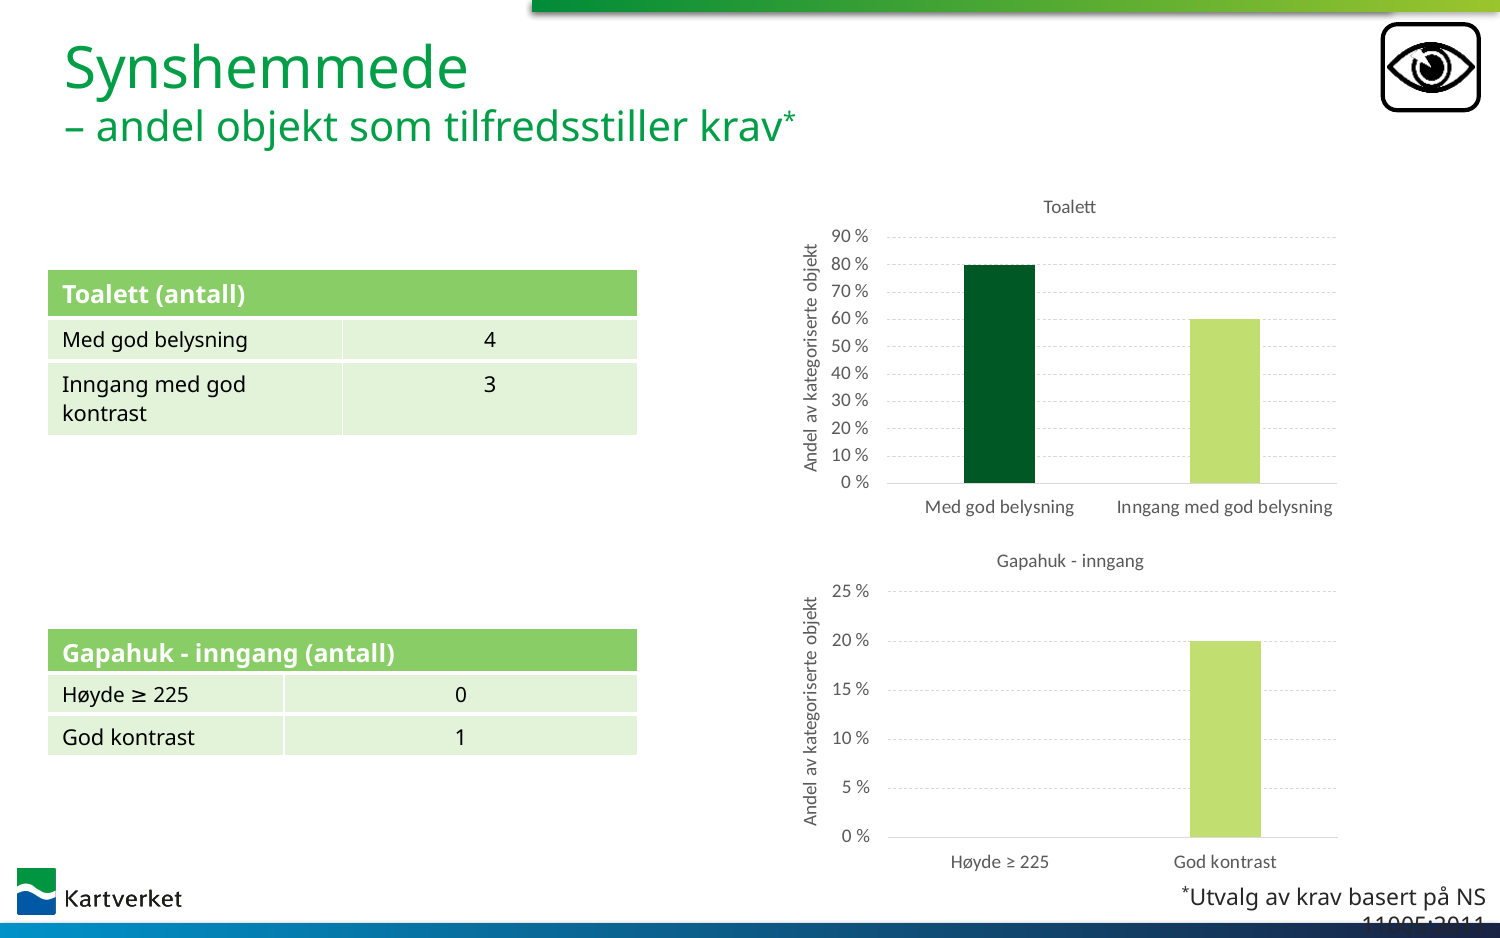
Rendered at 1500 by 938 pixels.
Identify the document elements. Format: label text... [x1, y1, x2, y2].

text_box Synshemmede – andel objekt som tilfredsstiller krav* [49, 24, 1431, 158]
picture [791, 187, 1348, 526]
table_header Gapahuk - inngang (antall) [48, 629, 637, 671]
table_cell Med god belysning [48, 320, 342, 359]
table_cell Høyde ≥ 225 [48, 675, 283, 712]
table_cell Inngang med god kontrast [48, 363, 342, 435]
table_cell 3 [343, 363, 637, 435]
table_header Toalett (antall) [48, 270, 637, 316]
table_cell God kontrast [48, 716, 283, 755]
text_box *Utvalg av krav basert på NS 11005:2011 [1068, 873, 1500, 938]
table_cell 4 [343, 320, 637, 359]
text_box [1382, 24, 1480, 111]
table_cell 1 [285, 716, 637, 755]
picture [791, 541, 1349, 880]
table_cell 0 [285, 675, 637, 712]
